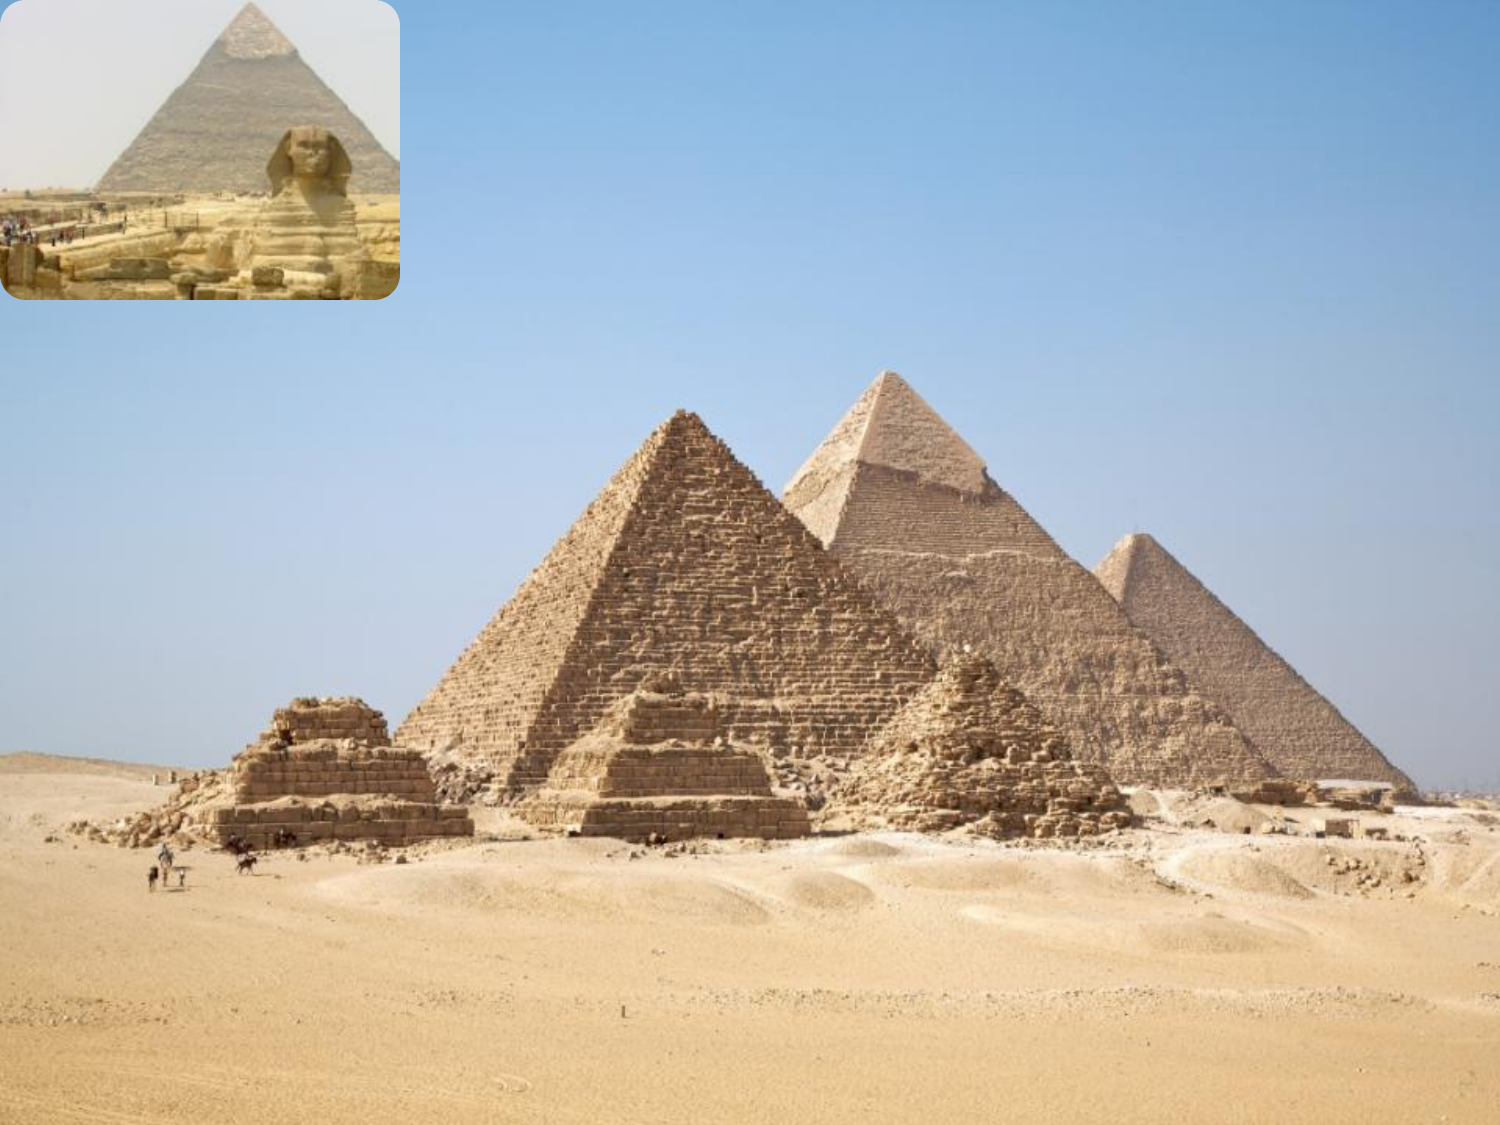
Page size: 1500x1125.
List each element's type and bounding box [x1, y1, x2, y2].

picture [0, 0, 401, 301]
list [0, 0, 1500, 1125]
